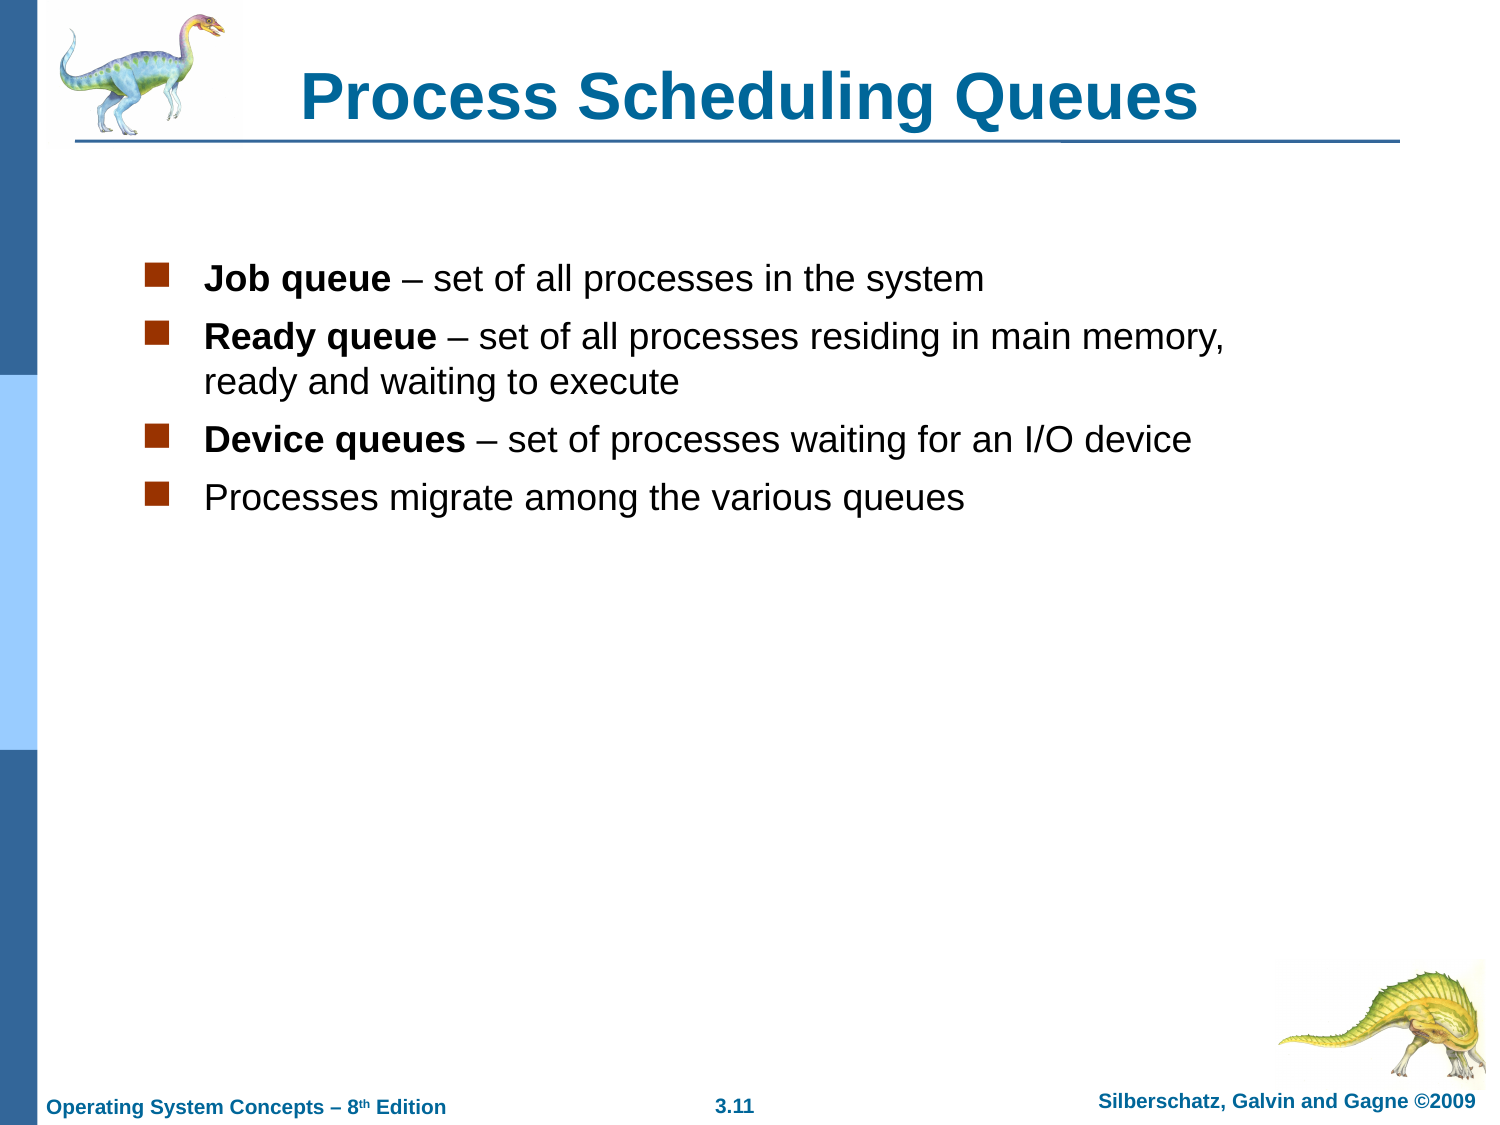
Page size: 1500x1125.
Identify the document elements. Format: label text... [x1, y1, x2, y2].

picture [1275, 959, 1486, 1090]
list Job queue – set of all processes in the system Ready queue – set of all processes residing in main memory, ready and waiting to execute Device queues – set of processes waiting for an I/O device Processes migrate among the various queues [132, 246, 1277, 648]
picture [46, 0, 243, 149]
title Process Scheduling Queues [75, 45, 1425, 141]
